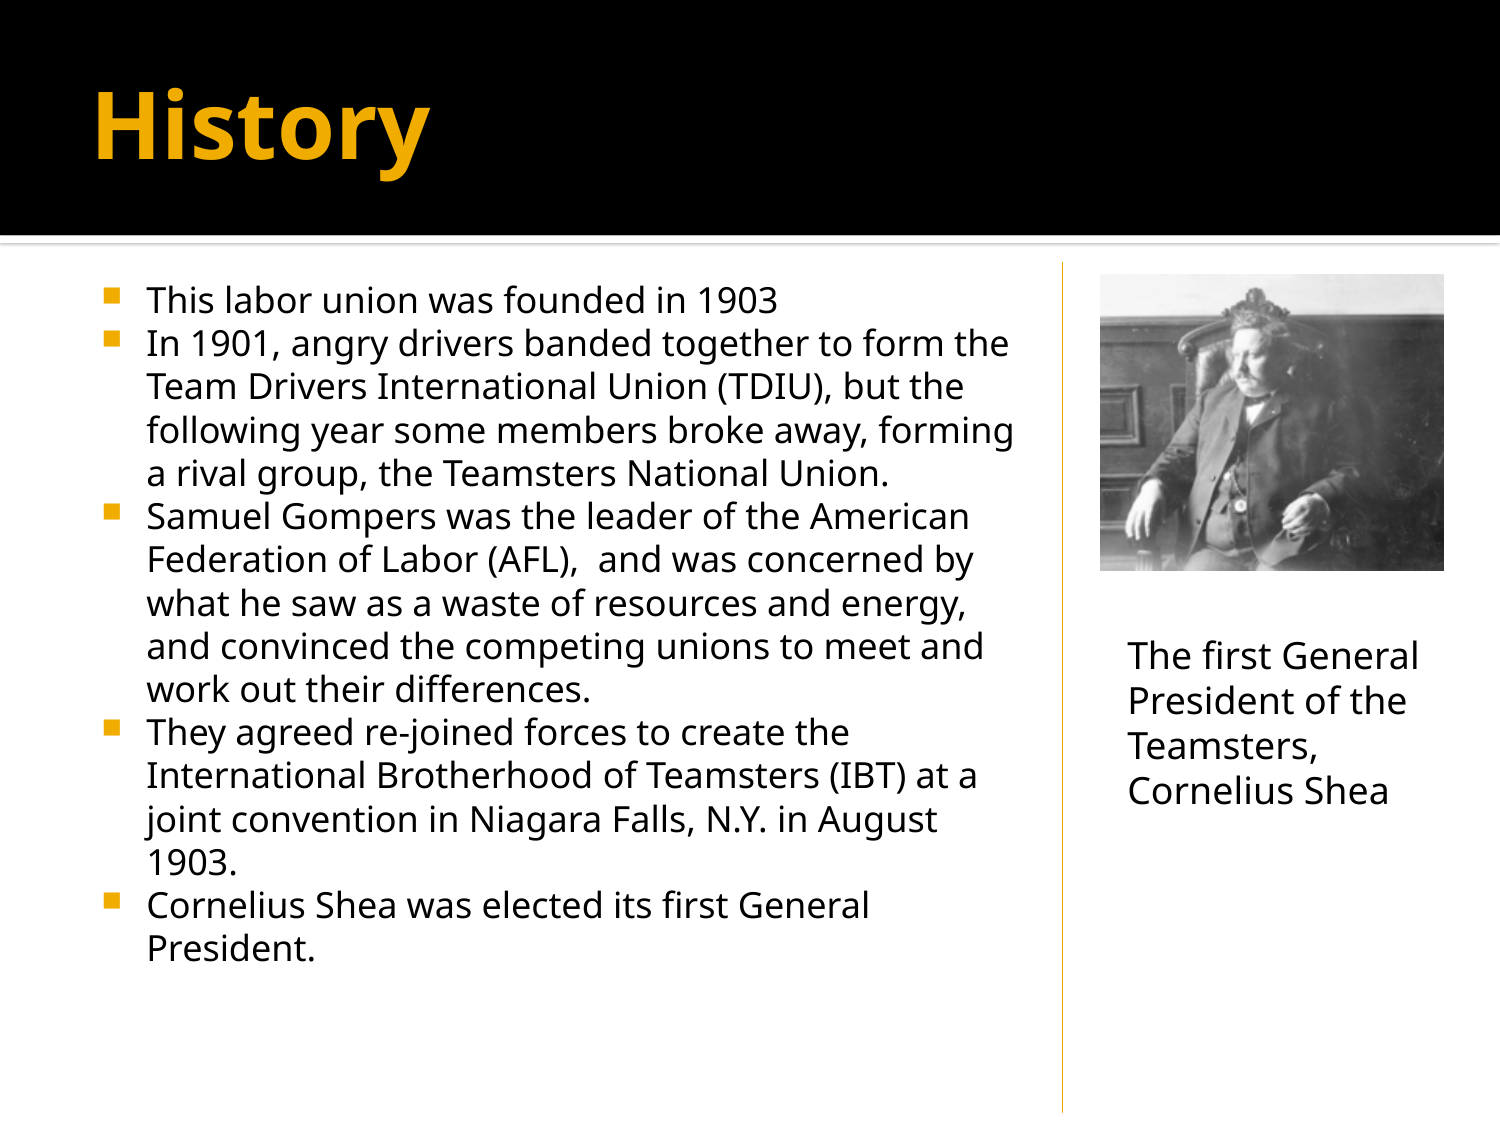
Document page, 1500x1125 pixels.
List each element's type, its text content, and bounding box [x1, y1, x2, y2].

title History [75, 45, 1425, 200]
picture [1099, 274, 1444, 571]
list This labor union was founded in 1903 In 1901, angry drivers banded together to form the Team Drivers International Union (TDIU), but the following year some members broke away, forming a rival group, the Teamsters National Union. Samuel Gompers was the leader of the American Federation of Labor (AFL), and was concerned by what he saw as a waste of resources and energy, and convinced the competing unions to meet and work out their differences. They agreed re-joined forces to create the International Brotherhood of Teamsters (IBT) at a joint convention in Niagara Falls, N.Y. in August 1903. Cornelius Shea was elected its first General President. [75, 262, 1038, 1005]
text_box The first General President of the Teamsters, Cornelius Shea [1112, 624, 1463, 820]
